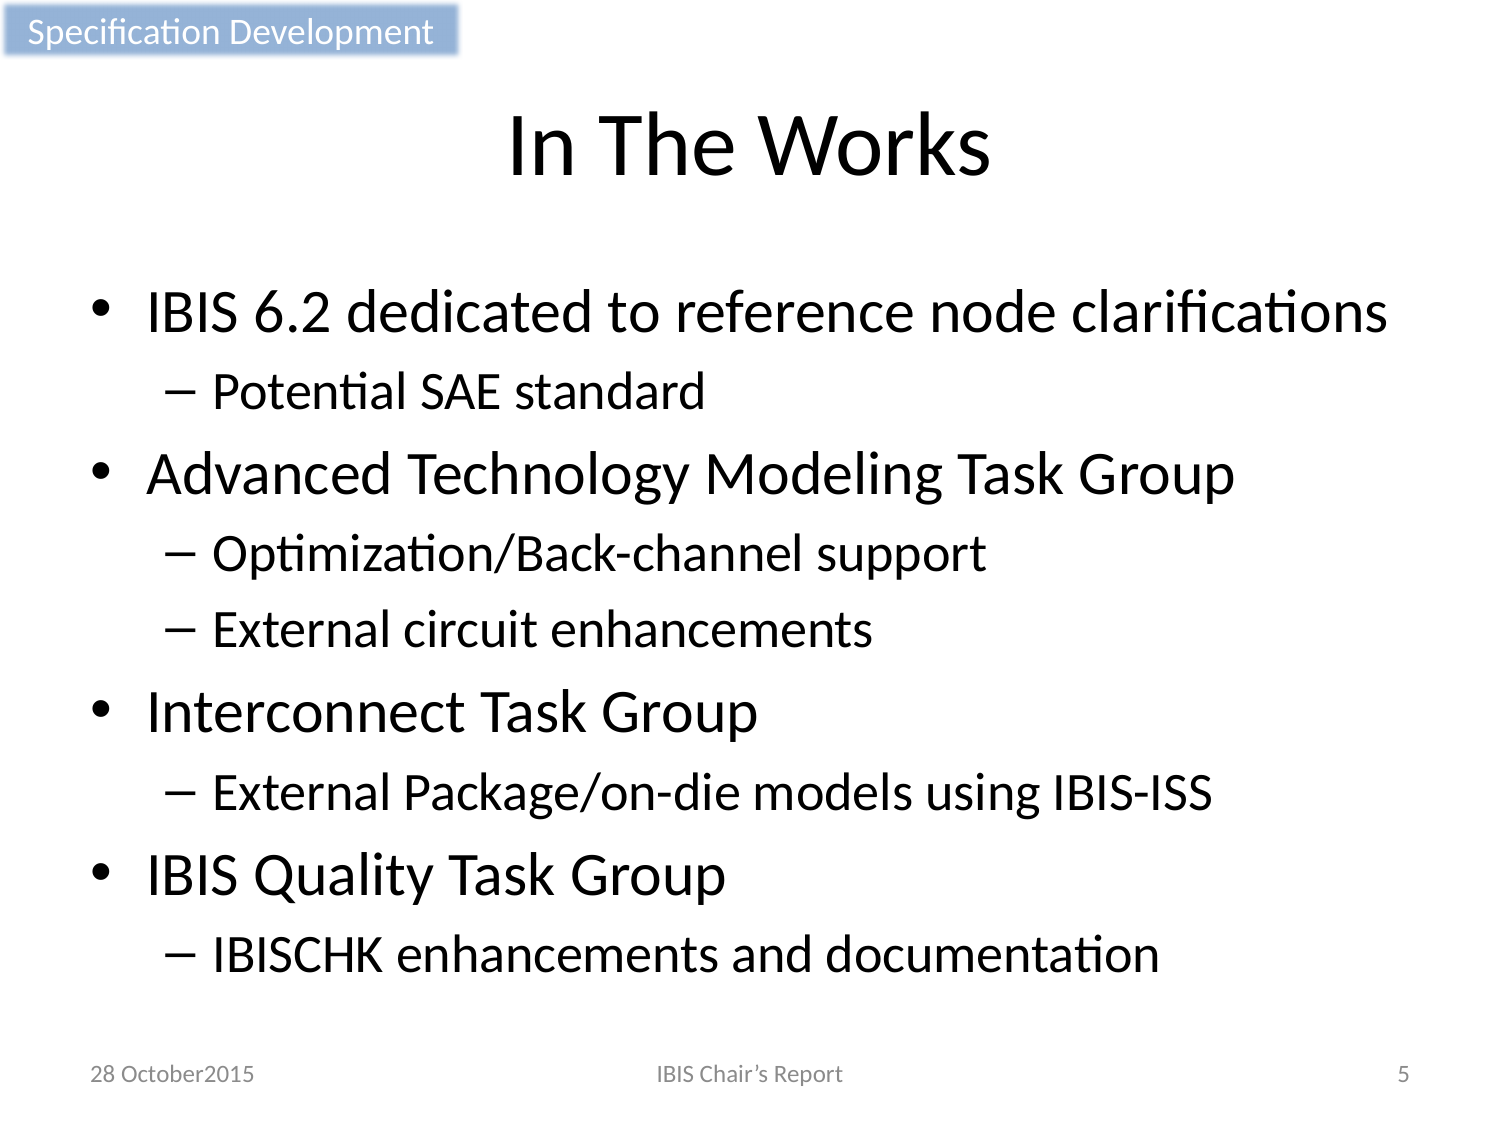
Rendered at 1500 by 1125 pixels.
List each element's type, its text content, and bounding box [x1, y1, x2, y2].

list IBIS 6.2 dedicated to reference node clarifications Potential SAE standard Advanced Technology Modeling Task Group Optimization/Back-channel support External circuit enhancements Interconnect Task Group External Package/on-die models using IBIS-ISS IBIS Quality Task Group IBISCHK enhancements and documentation [75, 262, 1425, 1005]
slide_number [75, 1042, 425, 1103]
footer IBIS Chair’s Report [512, 1042, 988, 1103]
slide_number 5 [1074, 1042, 1425, 1103]
title In The Works [75, 45, 1425, 233]
text_box Specification Development [8, 8, 454, 51]
